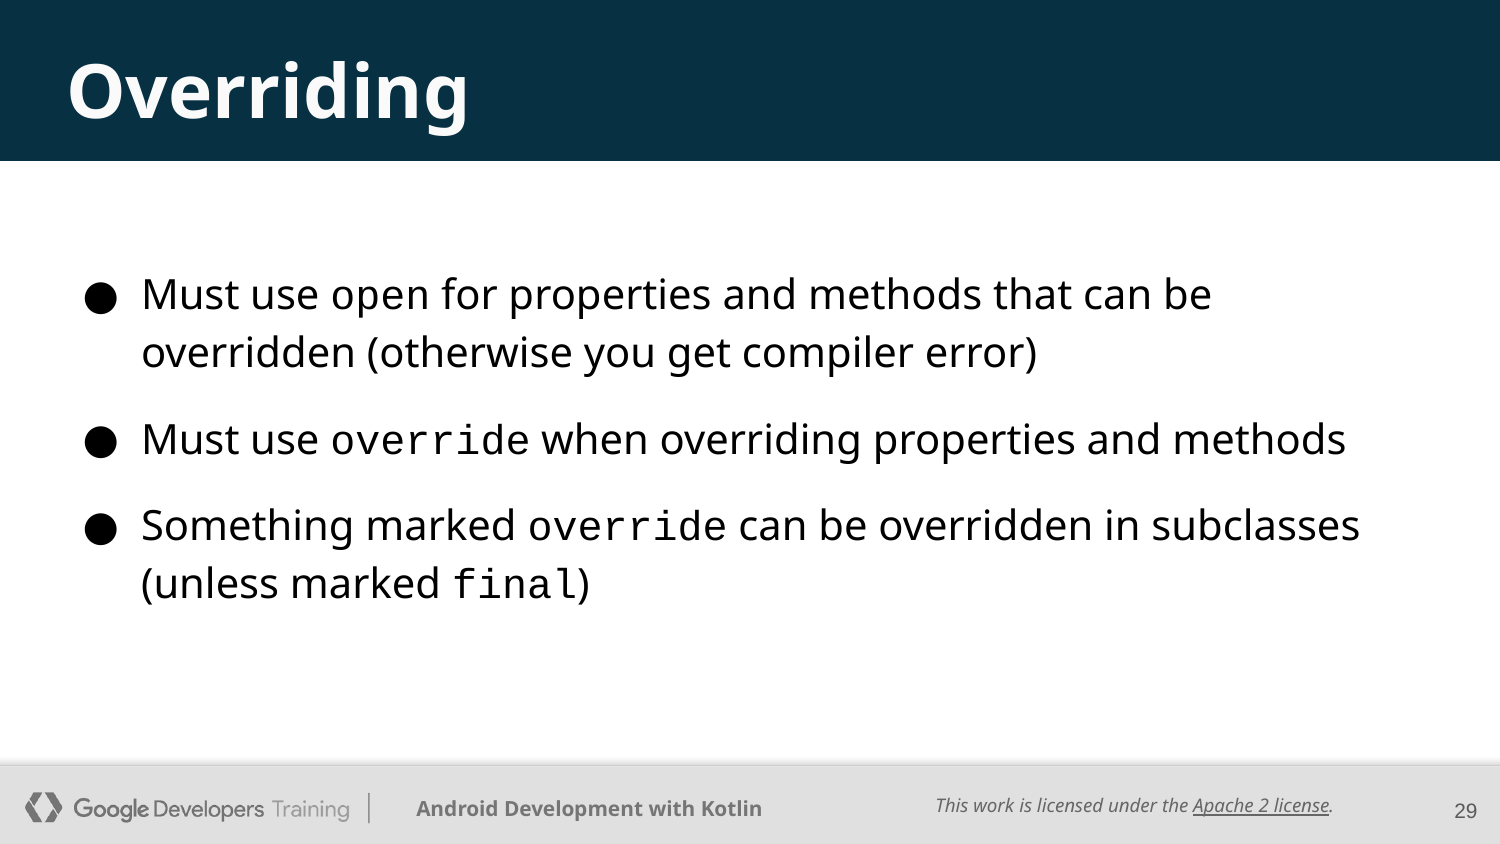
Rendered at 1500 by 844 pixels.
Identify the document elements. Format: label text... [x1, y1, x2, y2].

picture [0, 161, 1500, 844]
title Overriding [51, 28, 1449, 122]
slide_number ‹#› [1402, 777, 1493, 842]
list Must use open for properties and methods that can be overridden (otherwise you get compiler error) Must use override when overriding properties and methods Something marked override can be overridden in subclasses (unless marked final) [51, 245, 1449, 673]
